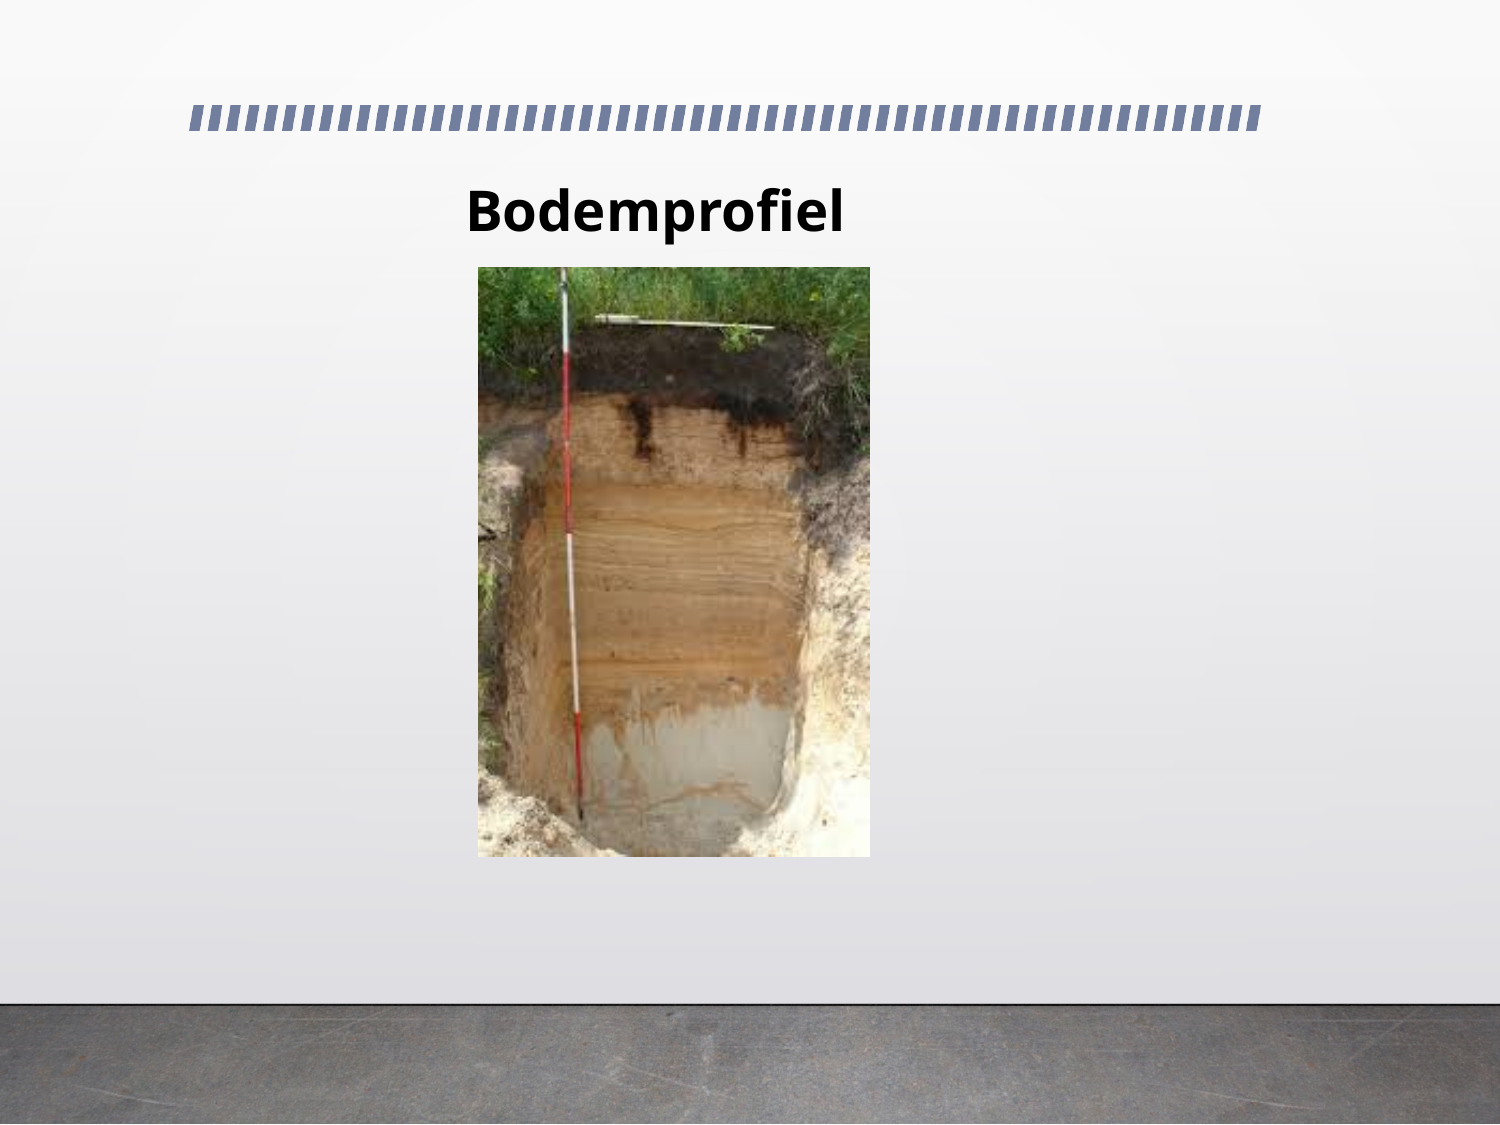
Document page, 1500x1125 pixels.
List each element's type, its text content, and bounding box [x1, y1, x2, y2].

title Bodemprofiel [112, 101, 1199, 244]
picture [0, 1004, 1500, 1124]
picture [477, 266, 870, 857]
